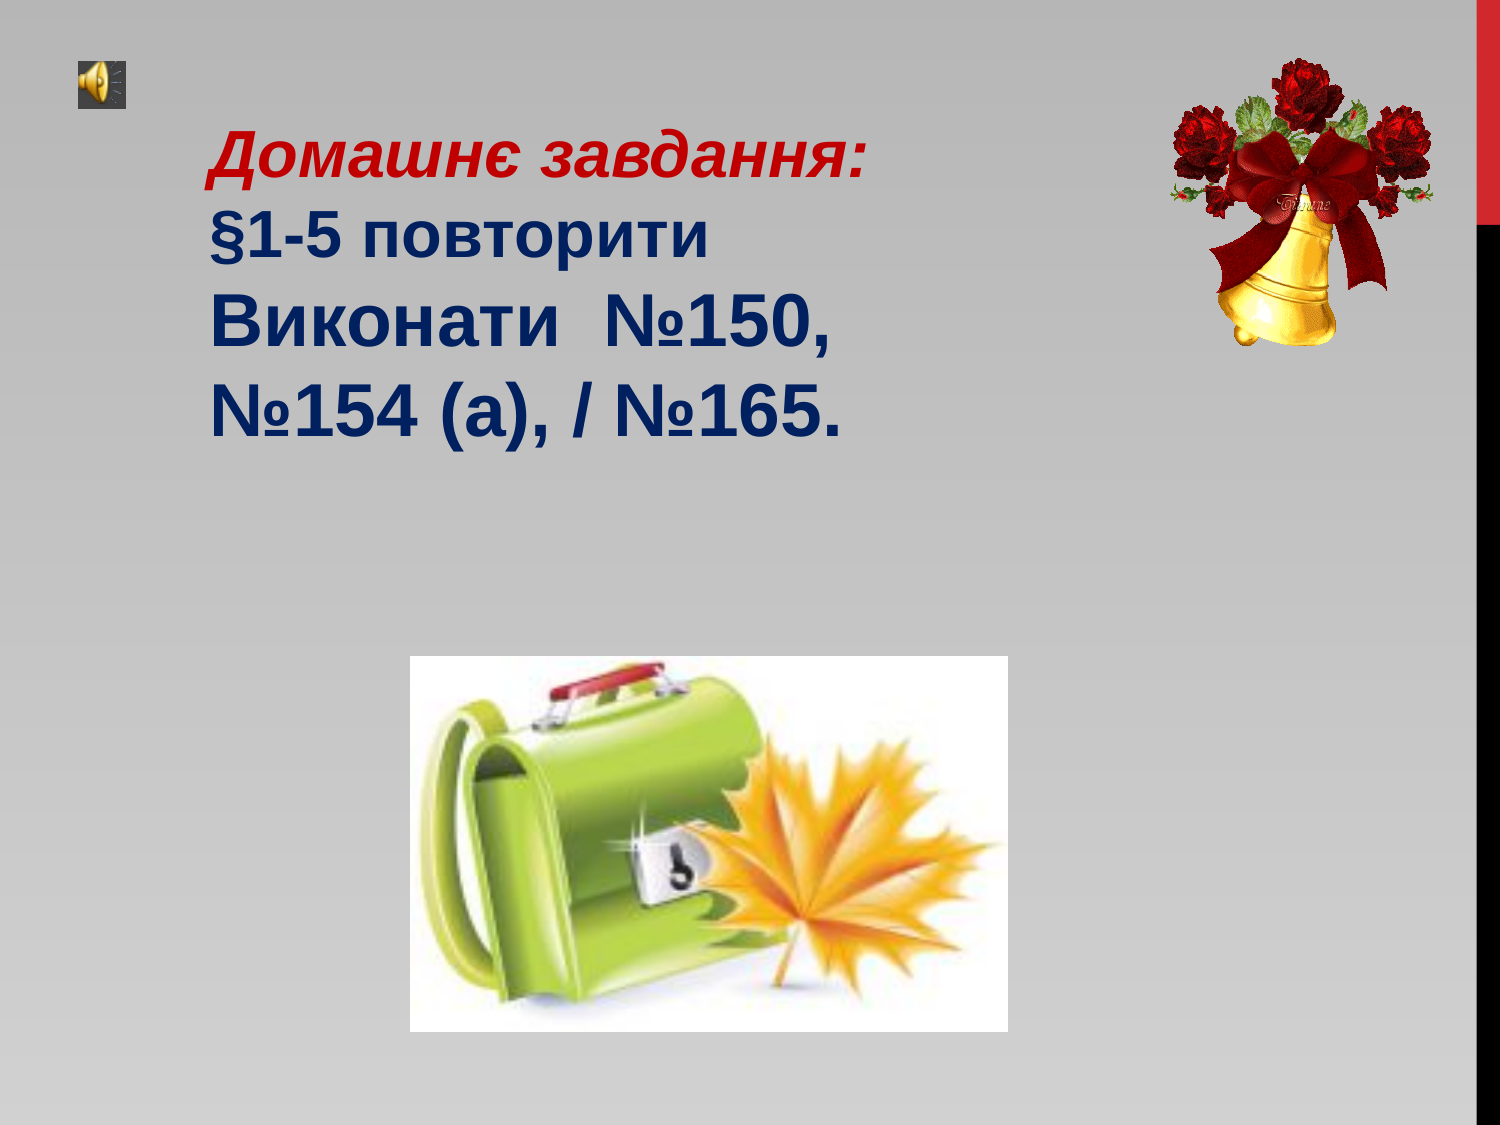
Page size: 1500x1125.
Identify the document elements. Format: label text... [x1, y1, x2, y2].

picture [409, 655, 1009, 1032]
picture [76, 59, 128, 111]
text_box Домашнє завдання: §1-5 повторити Виконати №150, №154 (а), / №165. [194, 103, 945, 459]
picture [1147, 57, 1443, 366]
